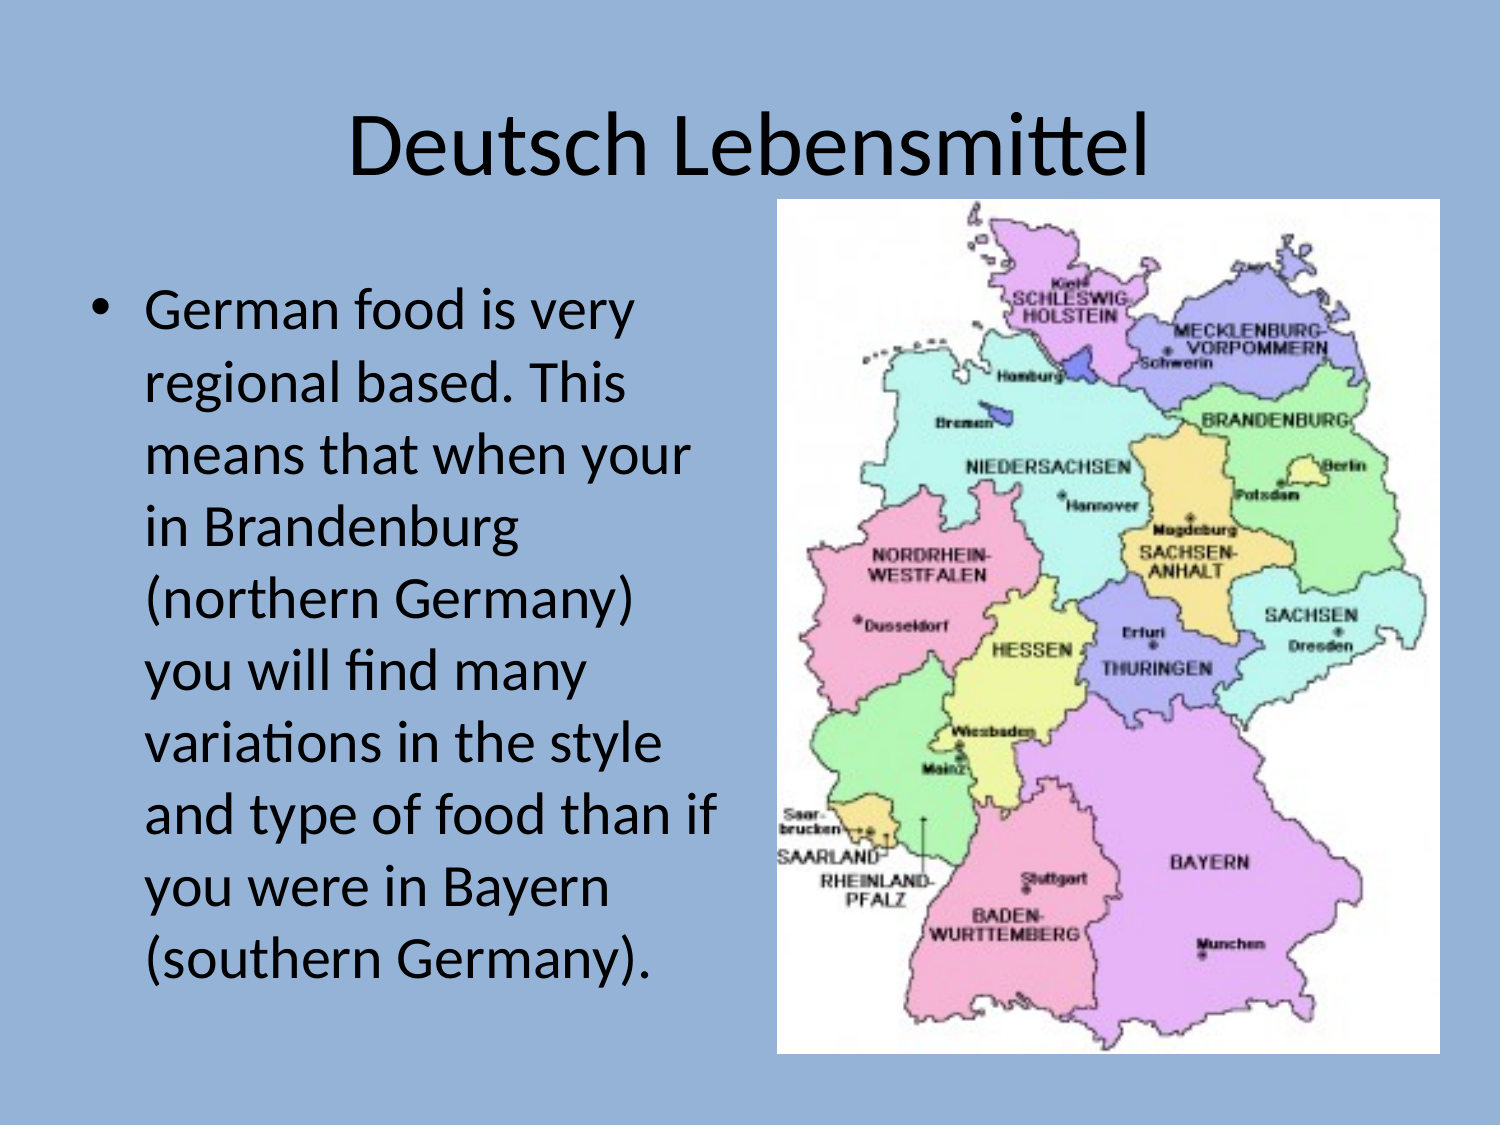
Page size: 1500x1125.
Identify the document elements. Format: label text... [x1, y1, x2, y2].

title Deutsch Lebensmittel [75, 45, 1425, 233]
list German food is very regional based. This means that when your in Brandenburg (northern Germany) you will find many variations in the style and type of food than if you were in Bayern (southern Germany). [75, 262, 738, 1005]
picture [776, 199, 1440, 1054]
